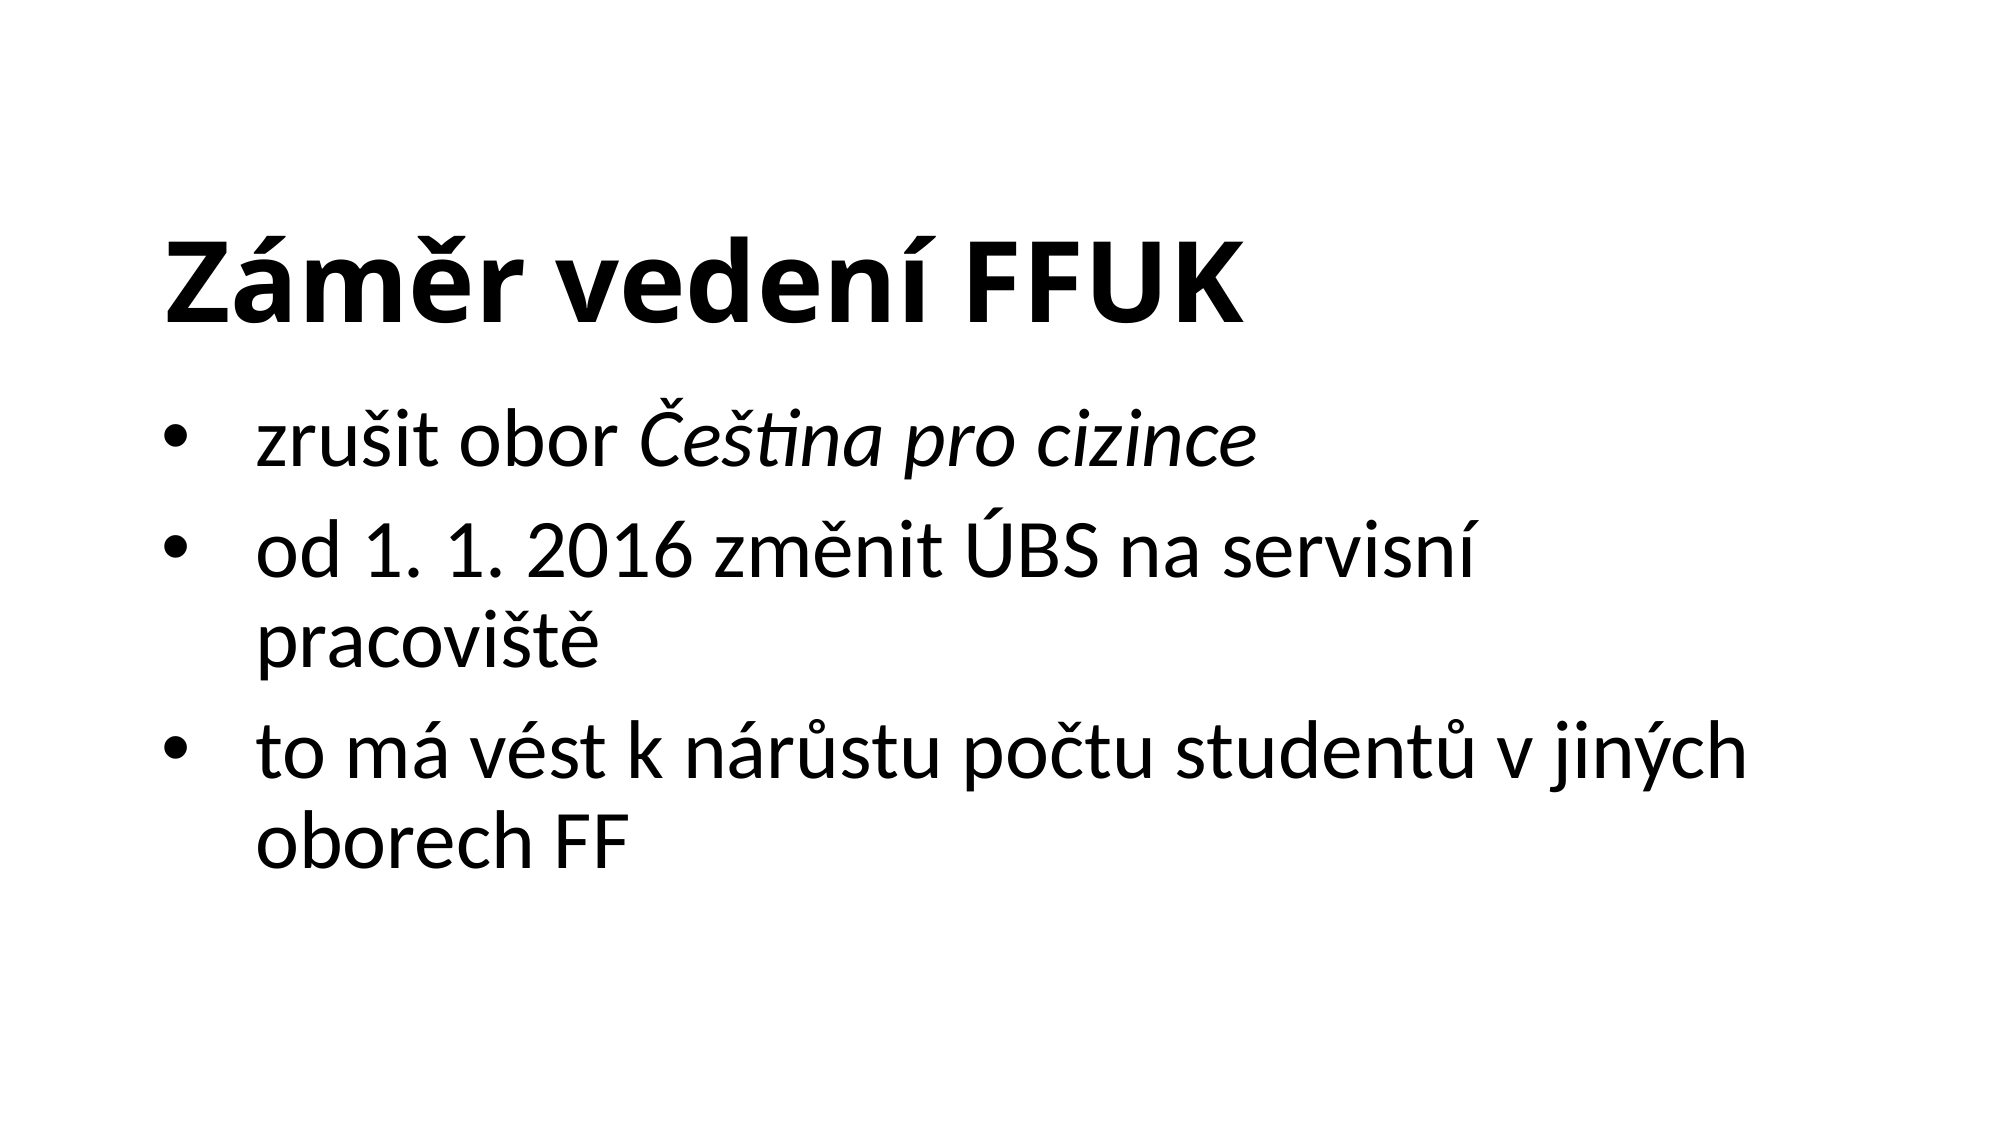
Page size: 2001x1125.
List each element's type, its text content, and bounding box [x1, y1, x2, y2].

subtitle zrušit obor Čeština pro cizince od 1. 1. 2016 změnit ÚBS na servisní pracoviště to má vést k nárůstu počtu studentů v jiných oborech FF k finančnímu přínosu pro FF [146, 387, 1839, 995]
title Záměr vedení FFUK [149, 165, 1851, 407]
